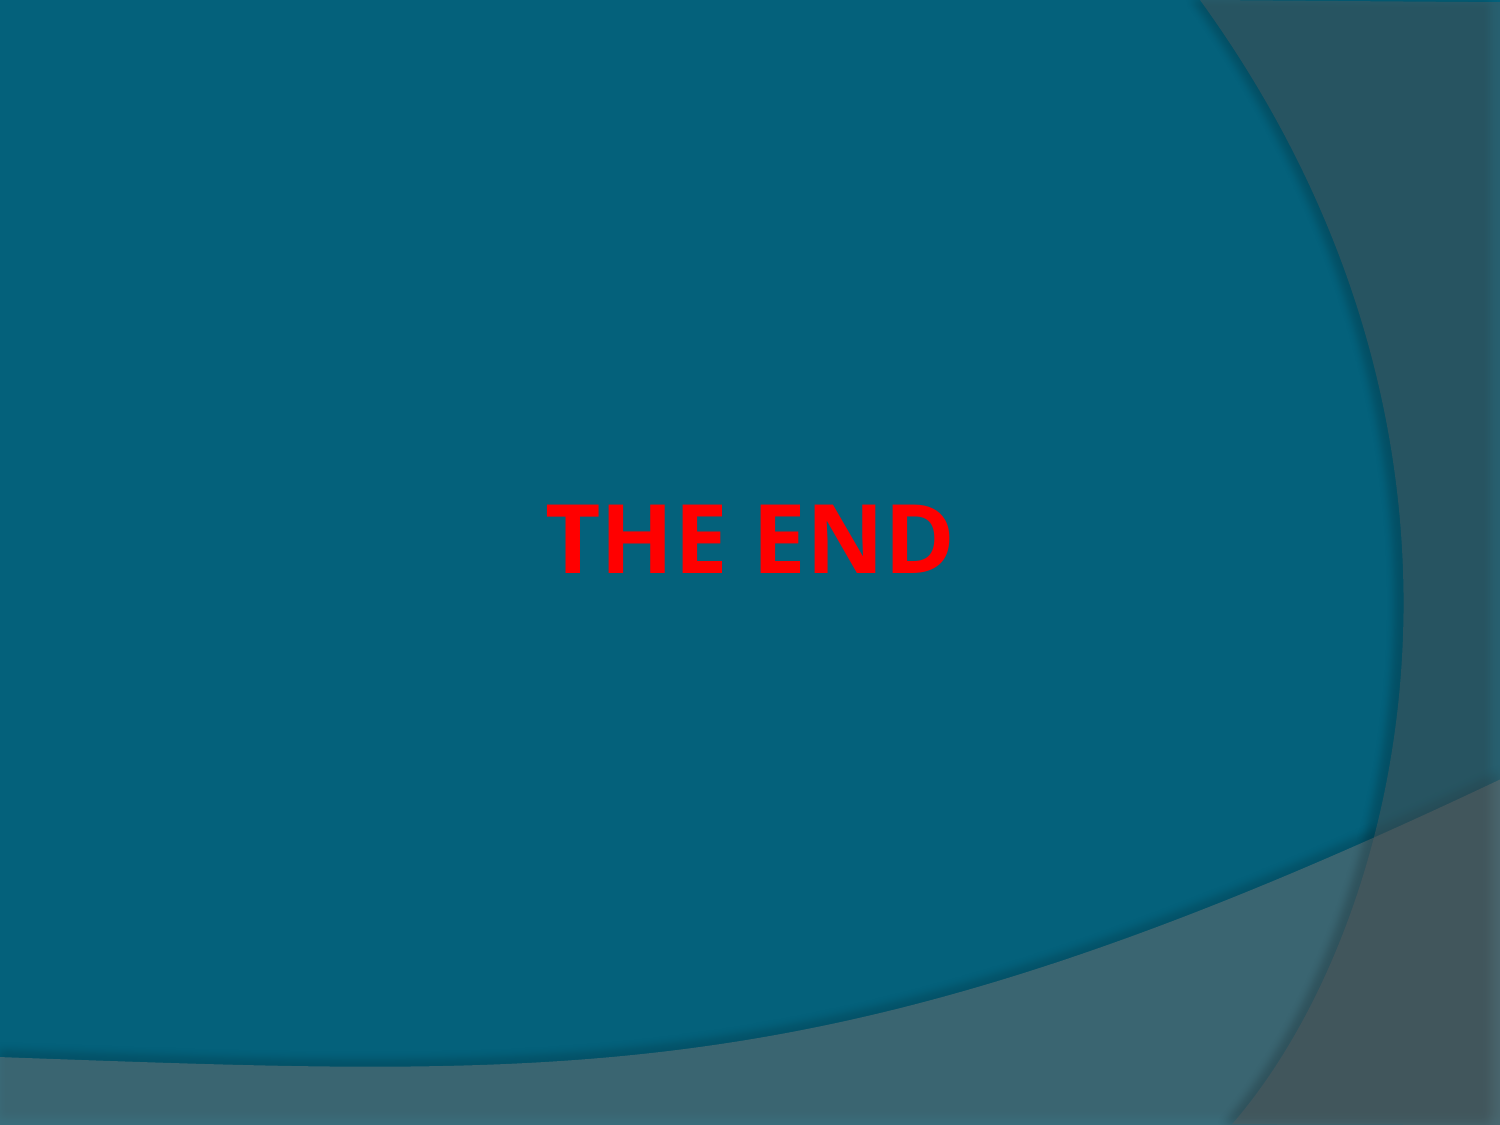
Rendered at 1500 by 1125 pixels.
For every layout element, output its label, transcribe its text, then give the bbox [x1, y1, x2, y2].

title THE END [62, 45, 1438, 1025]
